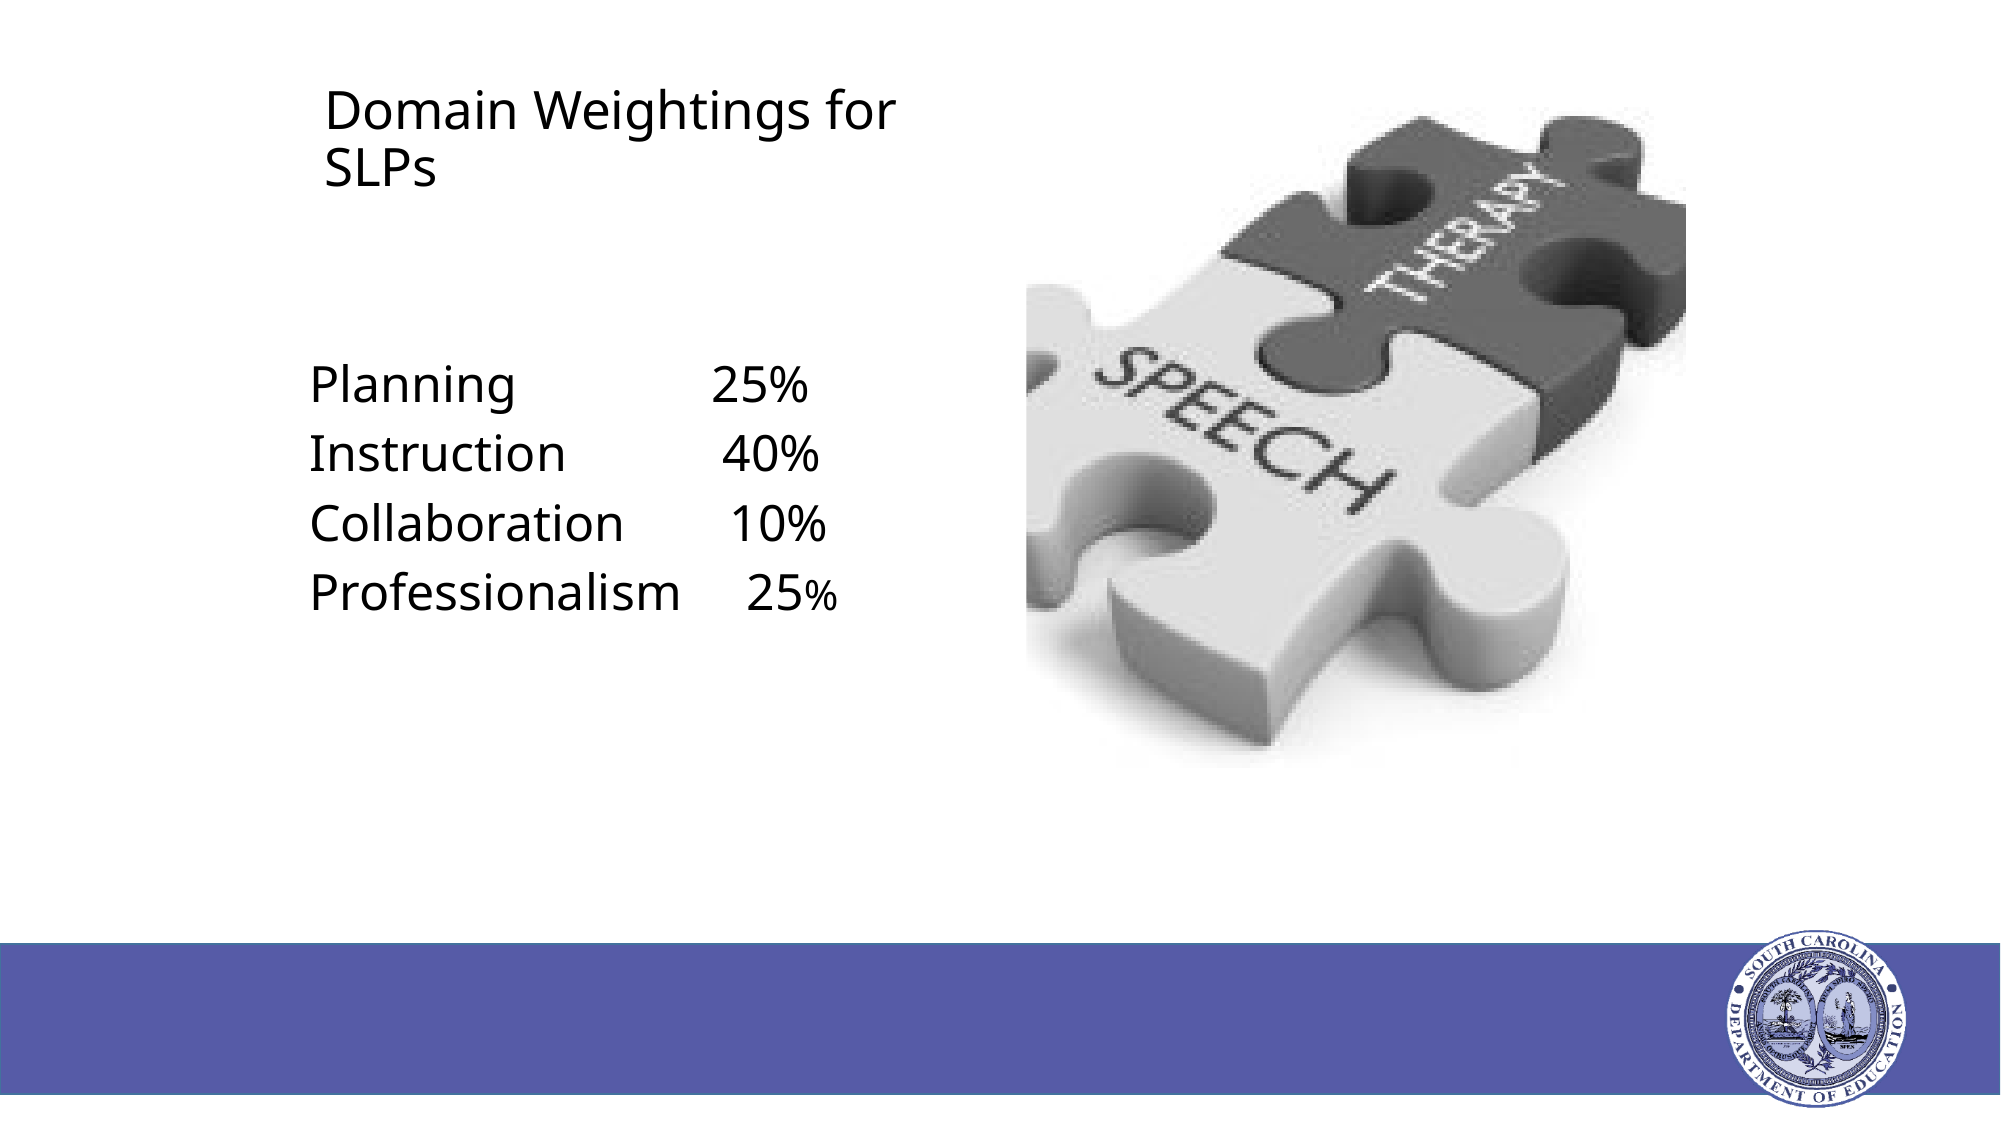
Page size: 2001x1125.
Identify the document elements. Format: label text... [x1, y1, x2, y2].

list Planning 25% Instruction 40% Collaboration 10% Professionalism 25% [309, 358, 1027, 920]
picture [1723, 928, 1907, 1109]
picture [1026, 74, 1686, 768]
title Domain Weightings for SLPs [309, 75, 1026, 206]
